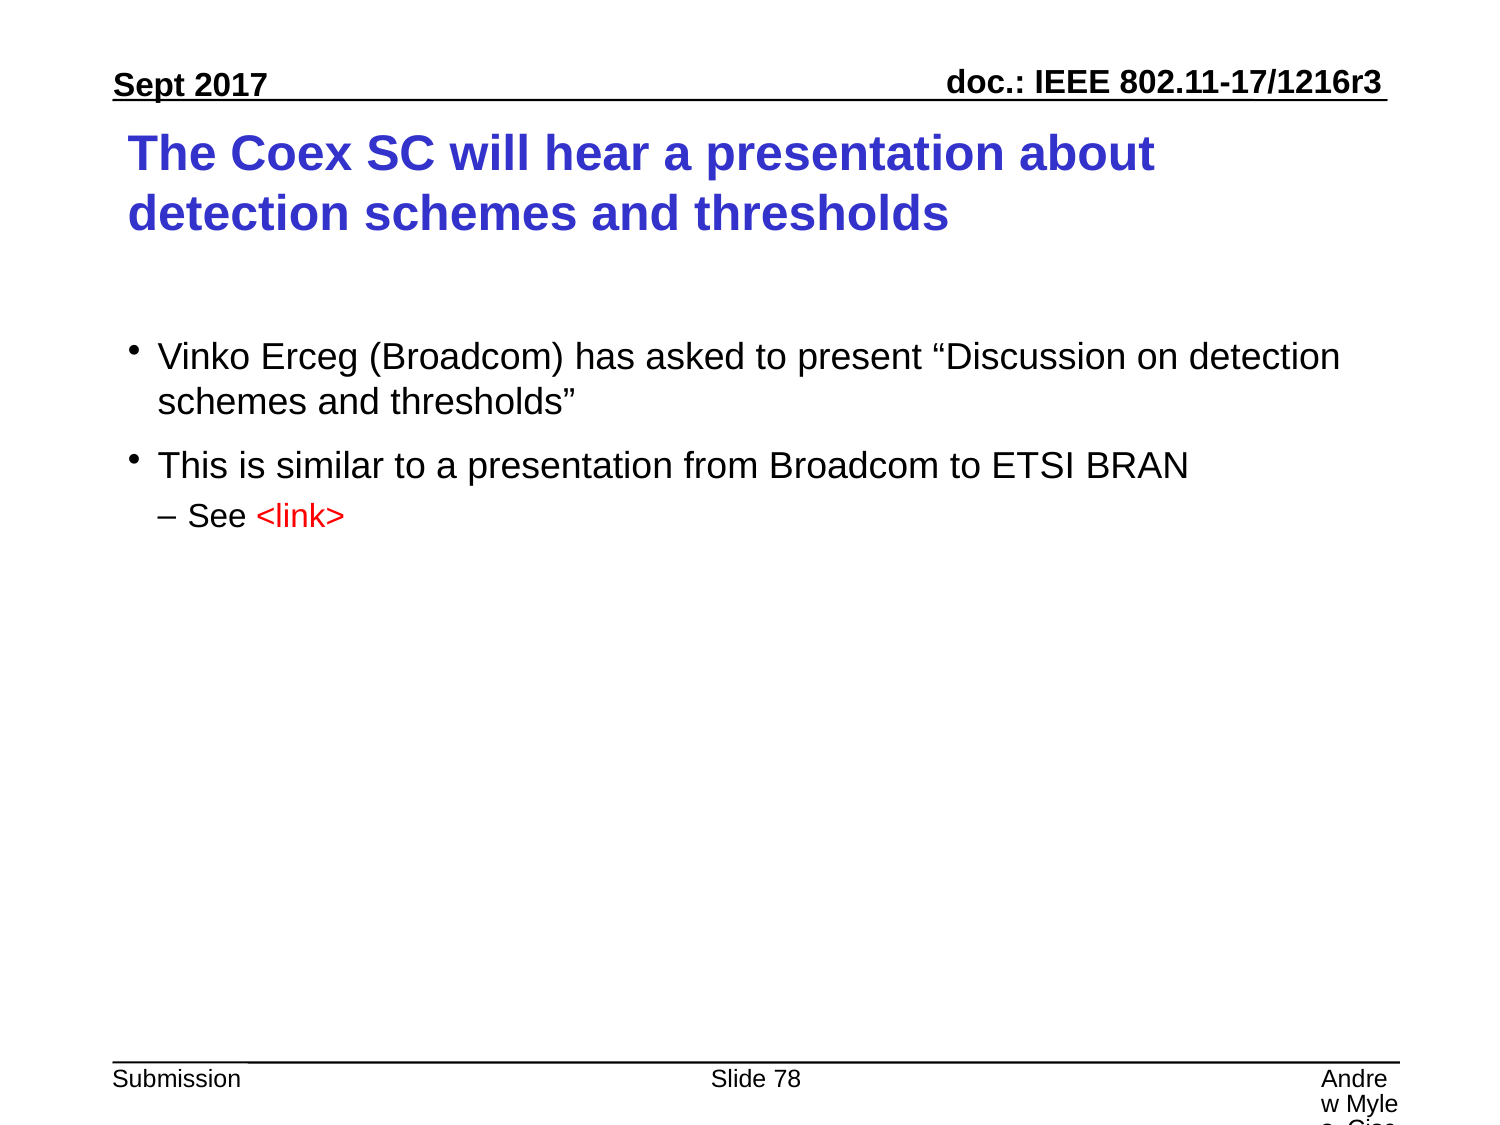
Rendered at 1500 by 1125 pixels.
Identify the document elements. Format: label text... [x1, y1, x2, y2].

slide_number Slide 78 [709, 1061, 803, 1093]
title The Coex SC will hear a presentation about detection schemes and thresholds [112, 112, 1388, 288]
footer Andrew Myles, Cisco [1320, 1061, 1402, 1093]
list Vinko Erceg (Broadcom) has asked to present “Discussion on detection schemes and thresholds” This is similar to a presentation from Broadcom to ETSI BRAN See <link> [112, 324, 1388, 1000]
